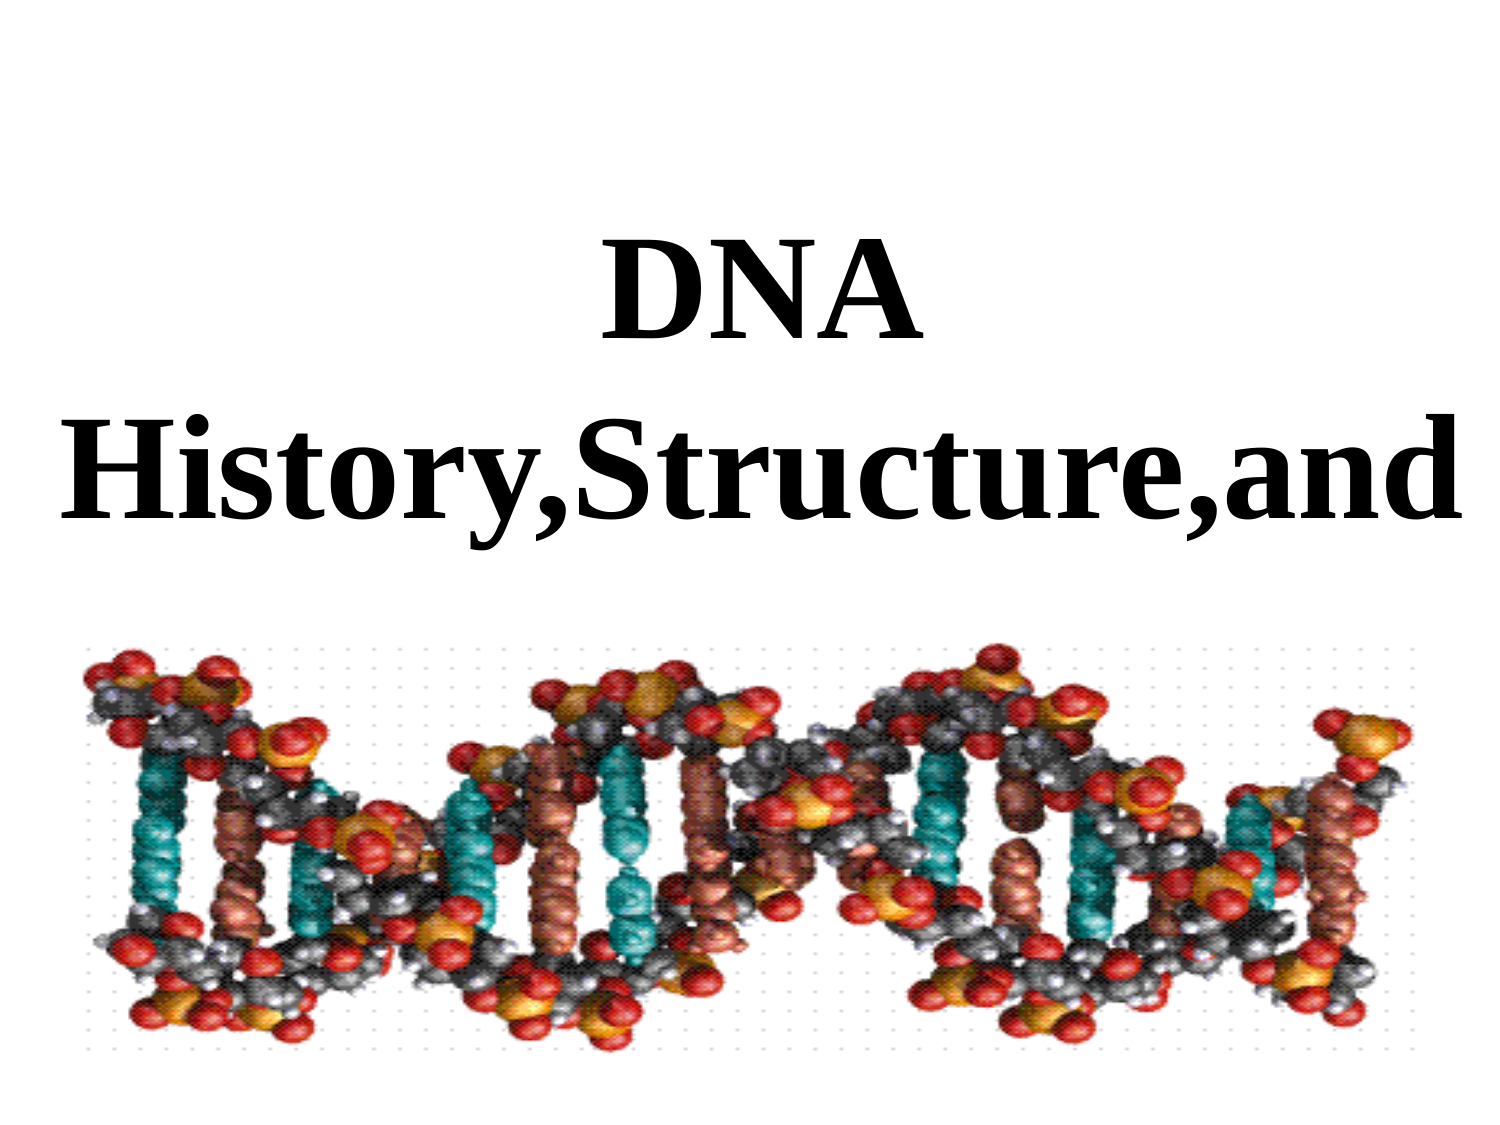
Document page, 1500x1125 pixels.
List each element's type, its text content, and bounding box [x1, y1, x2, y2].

title DNA History,Structure,and [37, 275, 1488, 463]
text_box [74, 637, 1426, 1059]
